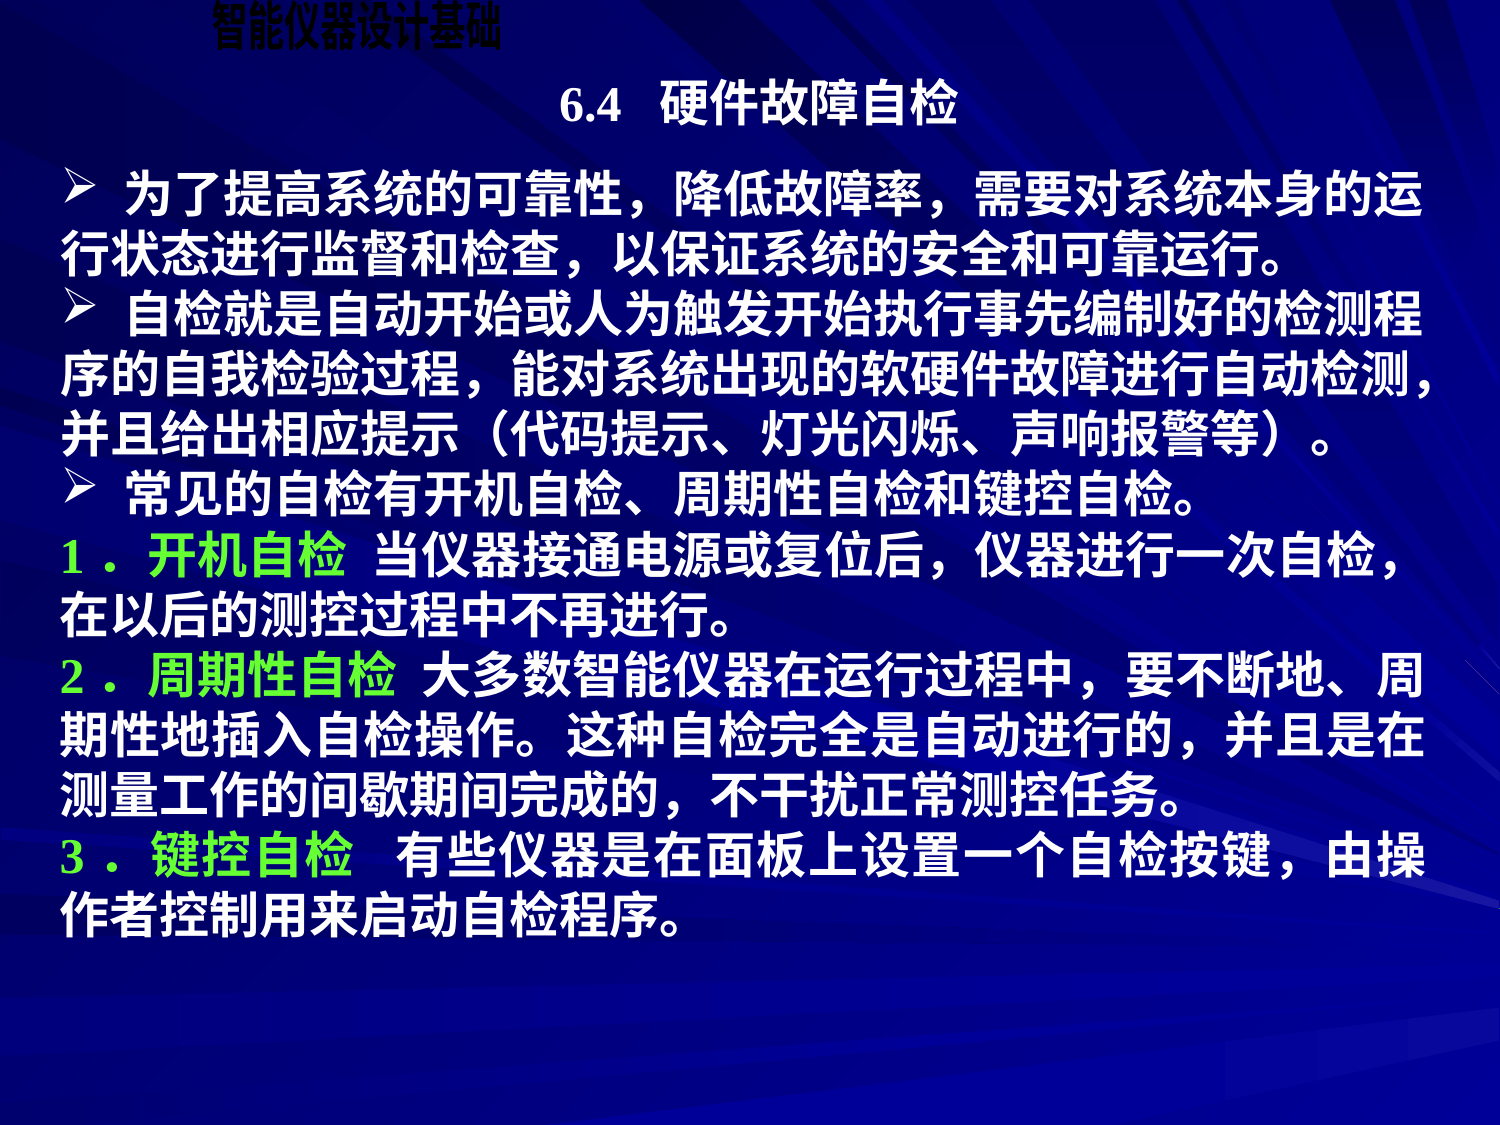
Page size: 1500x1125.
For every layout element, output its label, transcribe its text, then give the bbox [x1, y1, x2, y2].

text_box 6.4 硬件故障自检 [544, 64, 975, 139]
text_box 1．开机自检 当仪器接通电源或复位后，仪器进行一次自检，在以后的测控过程中不再进行。 2．周期性自检 大多数智能仪器在运行过程中，要不断地、周期性地插入自检操作。这种自检完全是自动进行的，并且是在测量工作的间歇期间完成的，不干扰正常测控任务。 3．键控自检 有些仪器是在面板上设置一个自检按键，由操作者控制用来启动自检程序。 [44, 516, 1442, 952]
text_box 为了提高系统的可靠性，降低故障率，需要对系统本身的运行状态进行监督和检查，以保证系统的安全和可靠运行。 自检就是自动开始或人为触发开始执行事先编制好的检测程序的自我检验过程，能对系统出现的软硬件故障进行自动检测，并且给出相应提示（代码提示、灯光闪烁、声响报警等）。 常见的自检有开机自检、周期性自检和键控自检。 [45, 154, 1464, 530]
